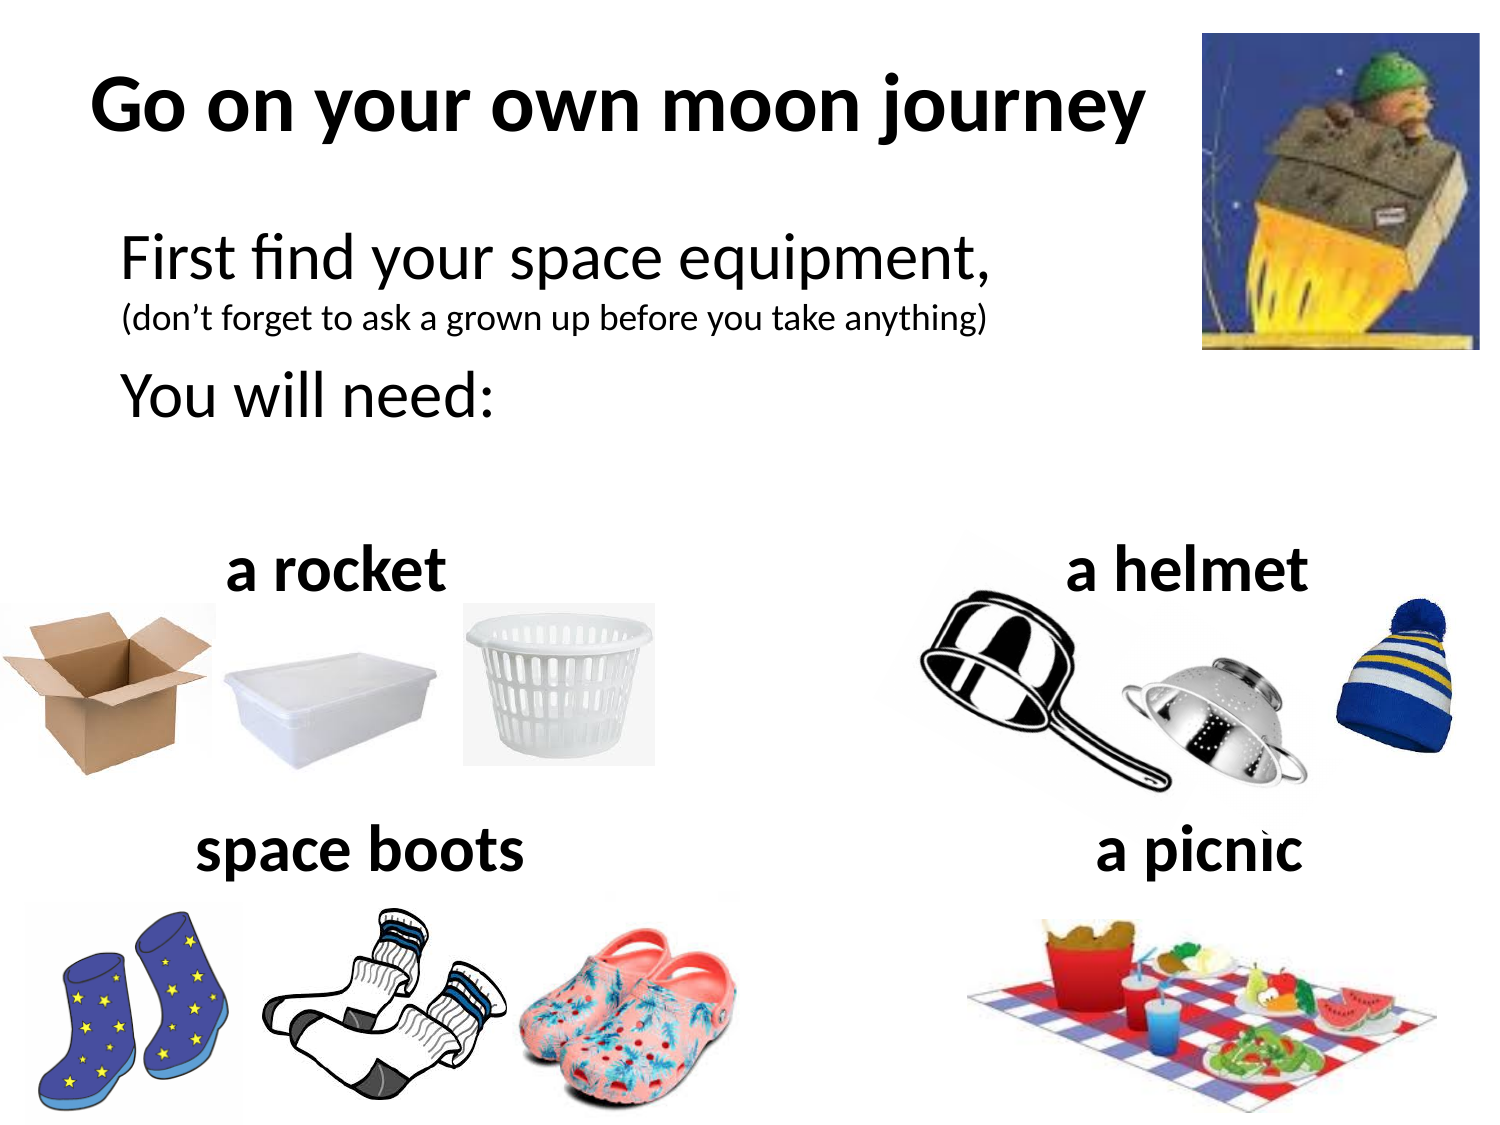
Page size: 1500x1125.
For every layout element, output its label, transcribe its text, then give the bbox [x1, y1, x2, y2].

picture [262, 890, 795, 1125]
title Go on your own moon journey [75, 3, 1425, 192]
picture [967, 918, 1437, 1114]
picture [0, 603, 454, 783]
picture [1201, 32, 1480, 351]
picture [24, 902, 243, 1125]
picture [463, 603, 655, 766]
picture [899, 594, 1480, 844]
list First find your space equipment, (don’t forget to ask a grown up before you take anything) You will need: a rocket a helmet space boots a picnic [105, 205, 1456, 1106]
